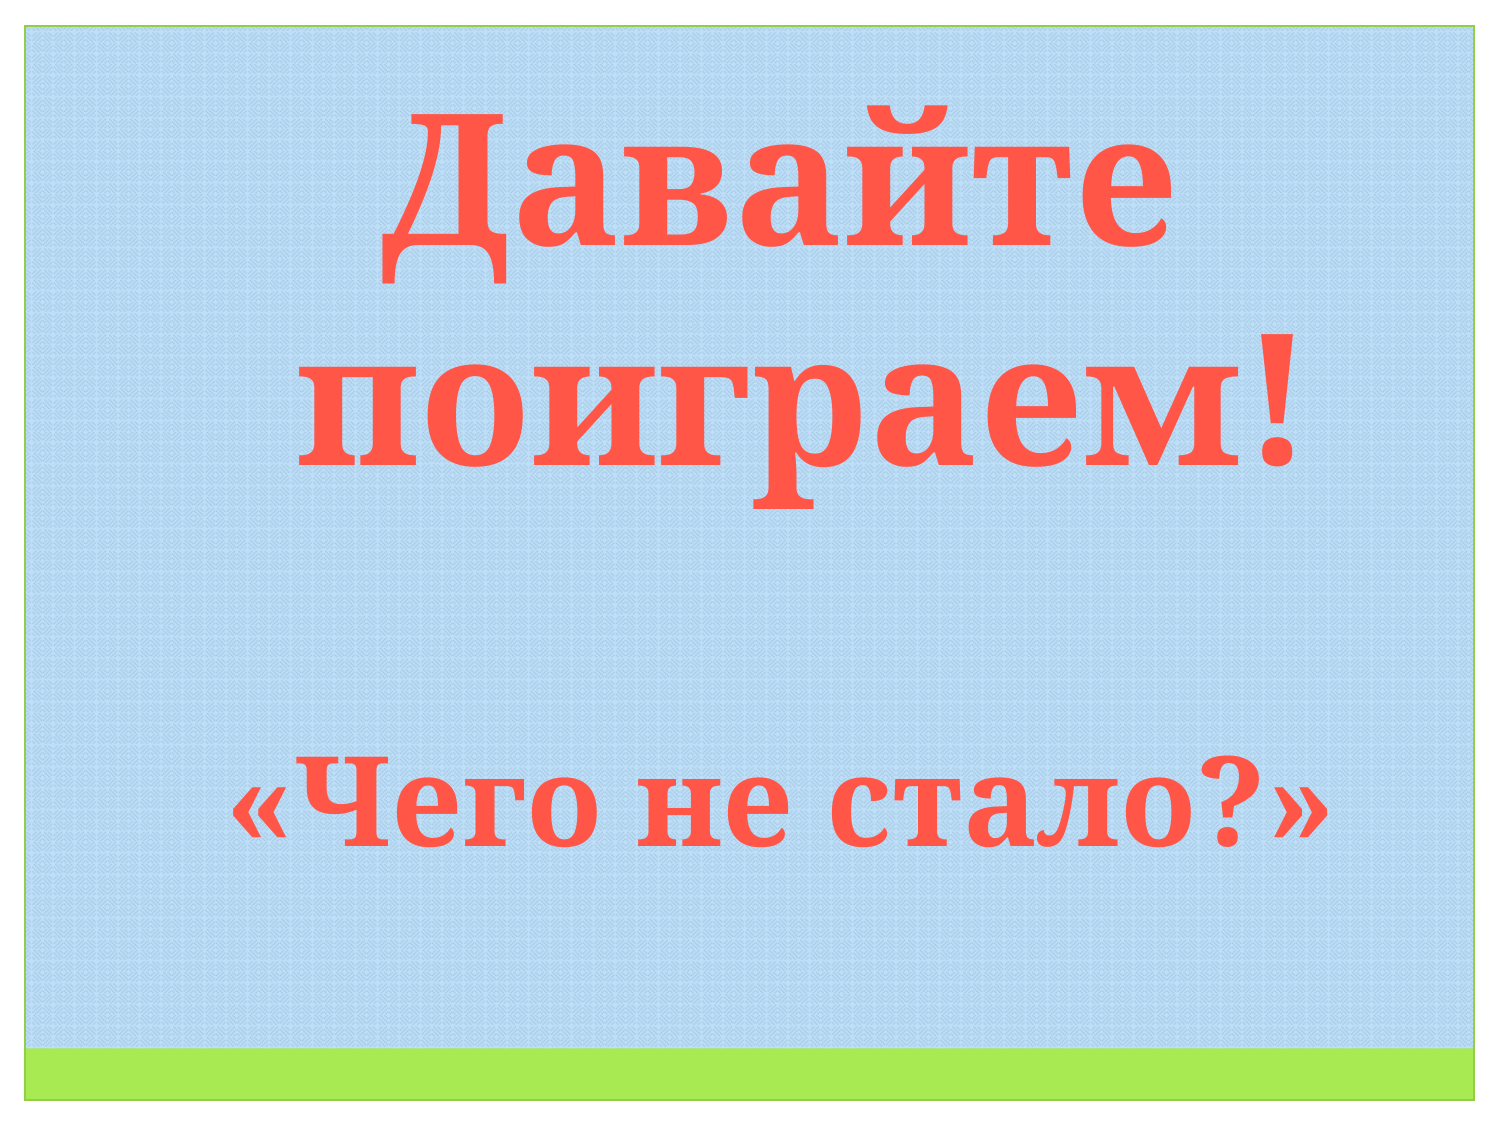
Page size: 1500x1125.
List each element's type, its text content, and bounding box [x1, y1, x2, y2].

text_box Давайте поиграем! «Чего не стало?» [197, 54, 1365, 880]
